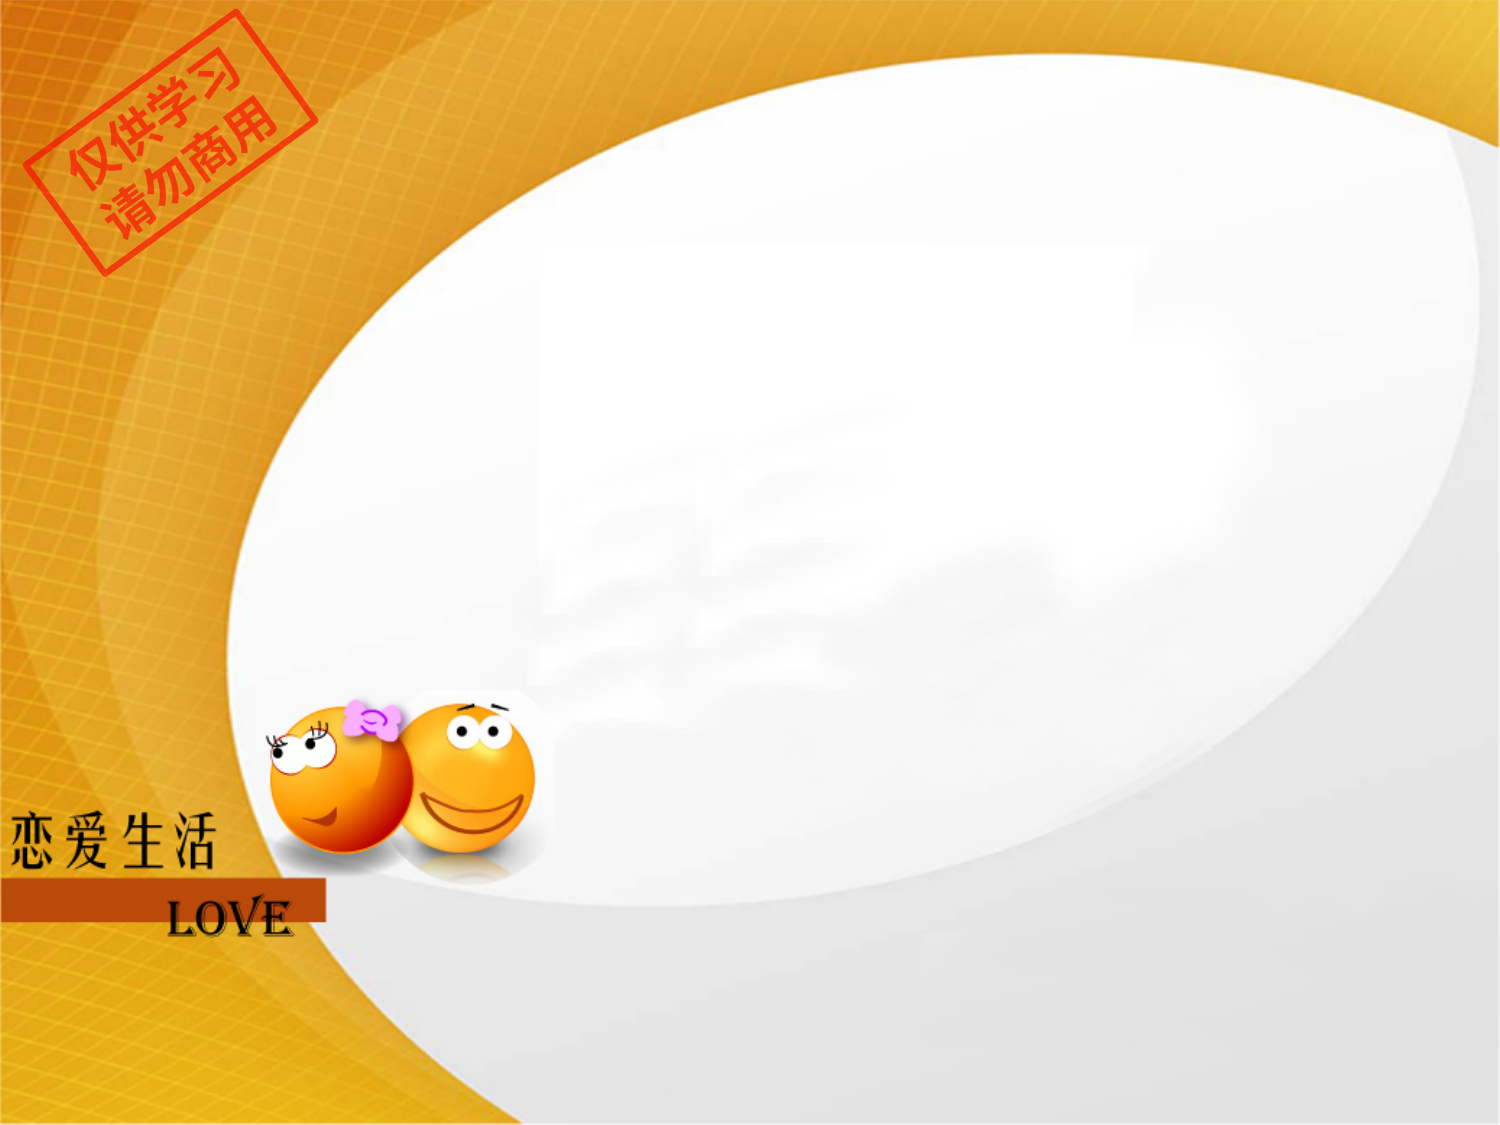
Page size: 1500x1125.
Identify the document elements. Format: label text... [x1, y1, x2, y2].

text_box 仅供学习 请勿商用 [25, 11, 316, 274]
picture [0, 0, 1500, 1125]
